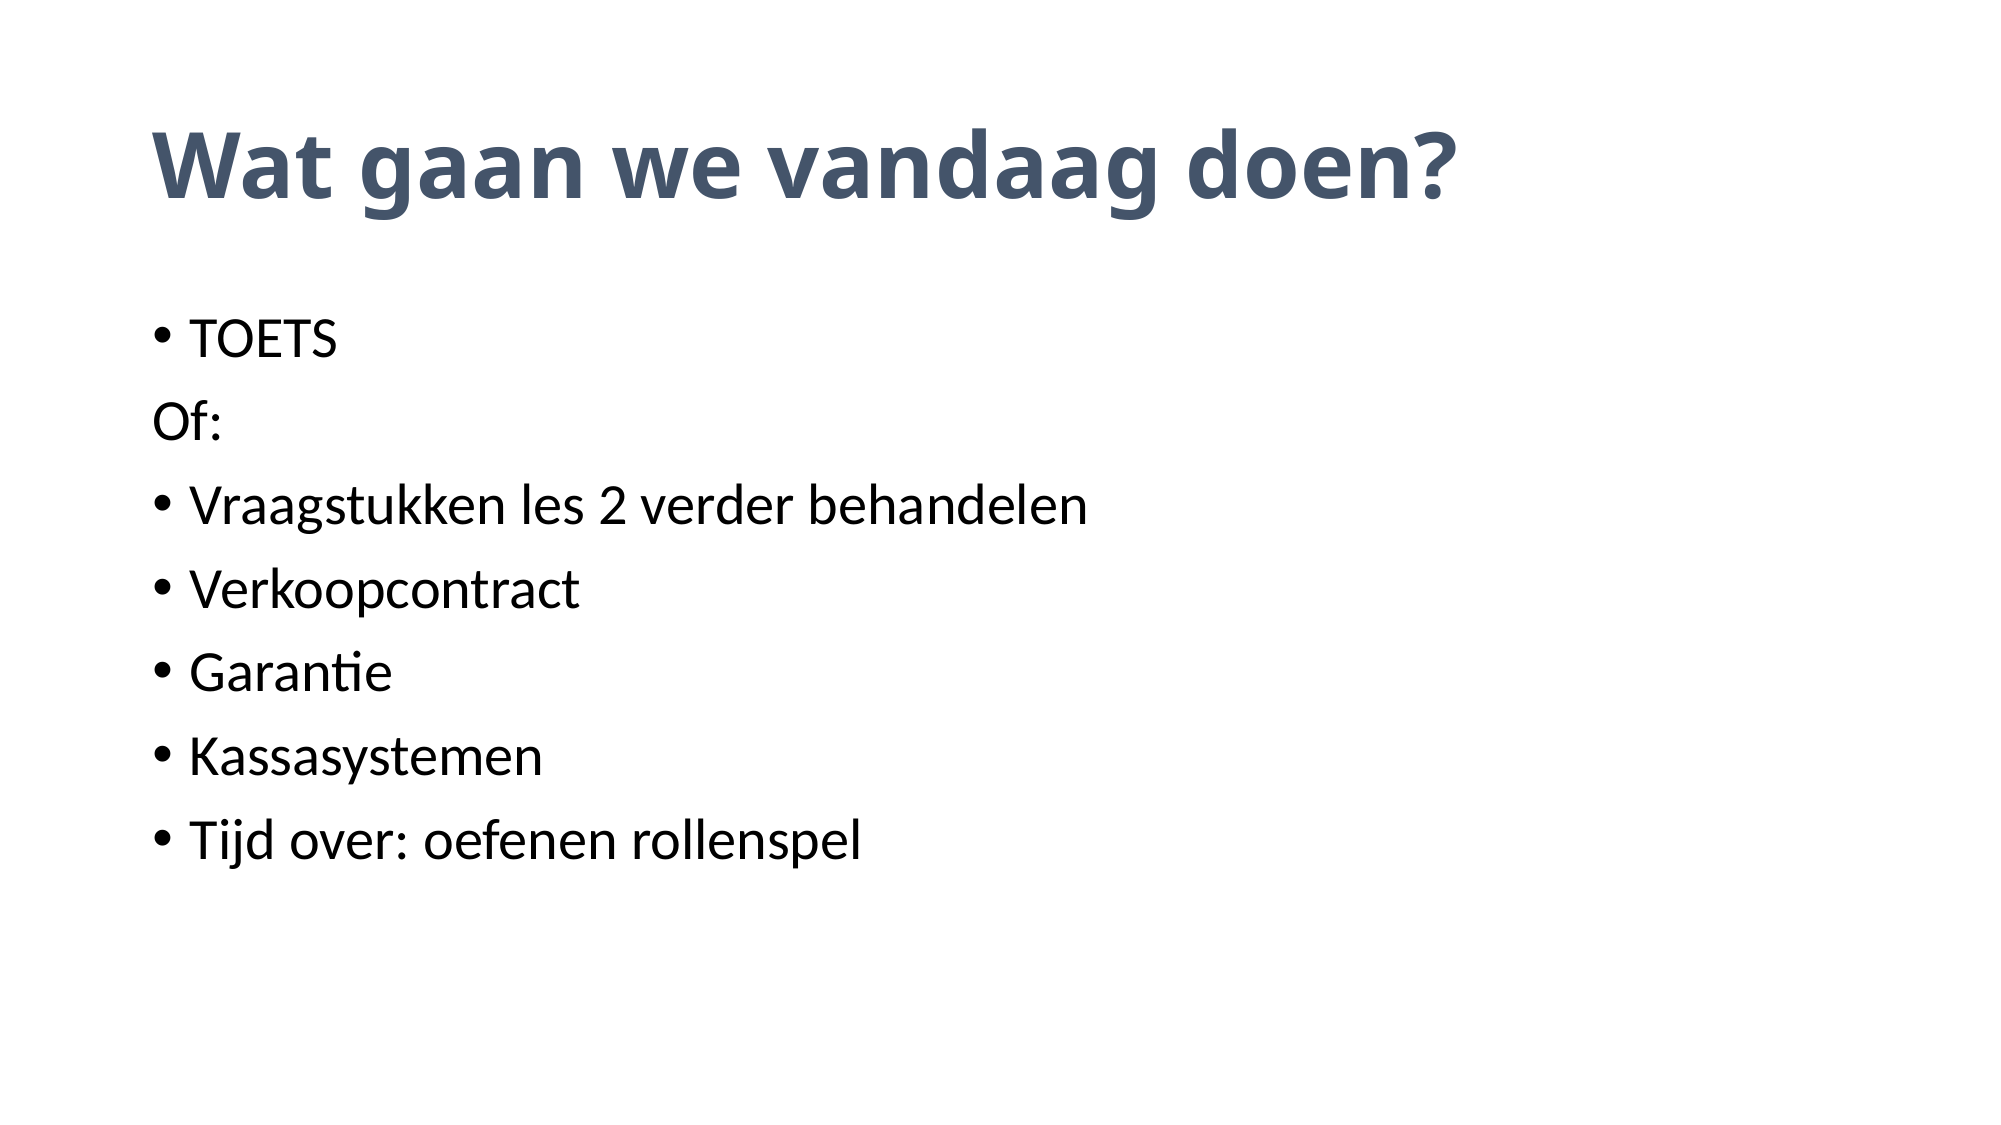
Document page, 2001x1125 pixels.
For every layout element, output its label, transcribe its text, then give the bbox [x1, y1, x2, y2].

title Wat gaan we vandaag doen? [137, 59, 1863, 278]
list TOETS Of: Vraagstukken les 2 verder behandelen Verkoopcontract Garantie Kassasystemen Tijd over: oefenen rollenspel [137, 299, 1863, 1078]
